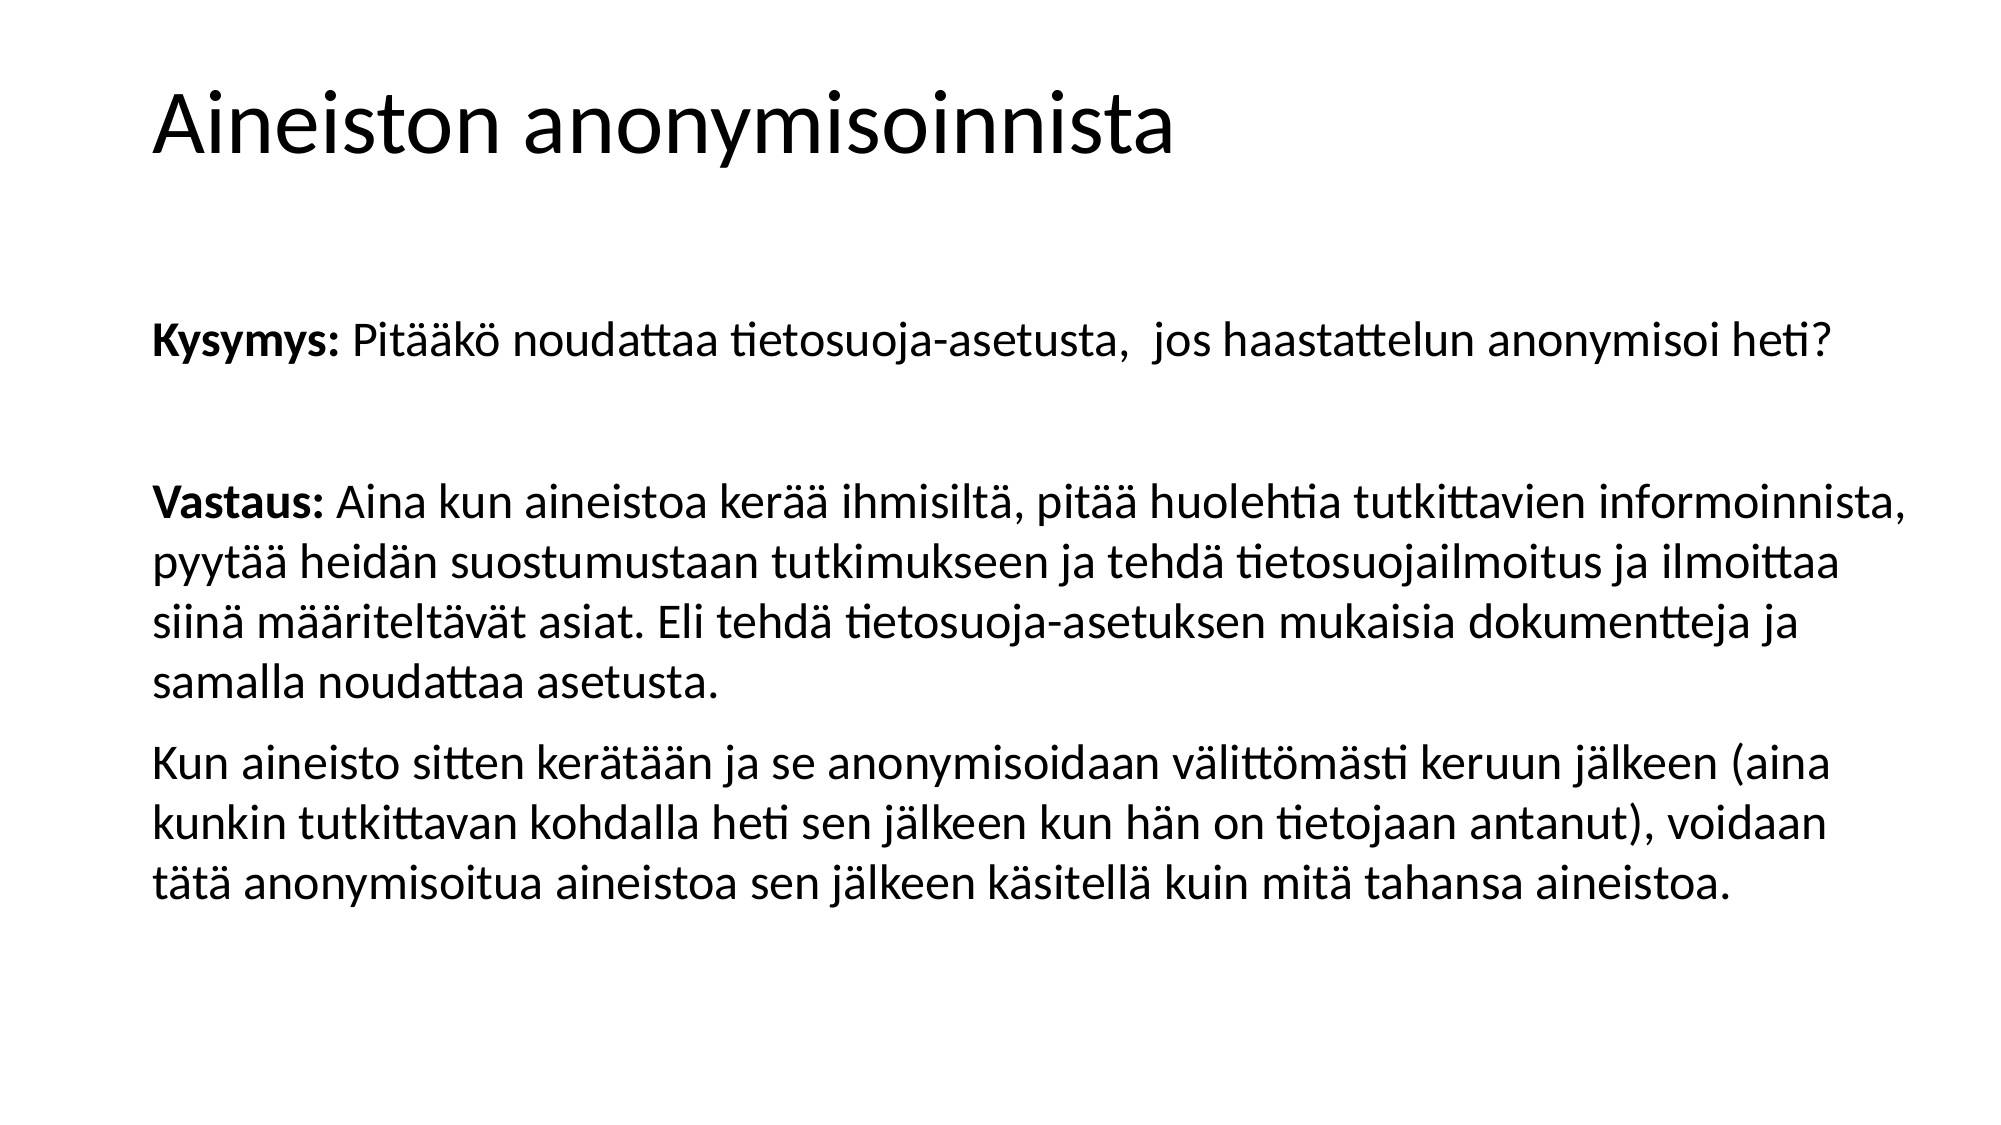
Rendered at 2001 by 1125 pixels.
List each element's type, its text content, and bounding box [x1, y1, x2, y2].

list Kysymys: Pitääkö noudattaa tietosuoja-asetusta, jos haastattelun anonymisoi heti? Vastaus: Aina kun aineistoa kerää ihmisiltä, pitää huolehtia tutkittavien informoinnista, pyytää heidän suostumustaan tutkimukseen ja tehdä tietosuojailmoitus ja ilmoittaa siinä määriteltävät asiat. Eli tehdä tietosuoja-asetuksen mukaisia dokumentteja ja samalla noudattaa asetusta. Kun aineisto sitten kerätään ja se anonymisoidaan välittömästi keruun jälkeen (aina kunkin tutkittavan kohdalla heti sen jälkeen kun hän on tietojaan antanut), voidaan tätä anonymisoitua aineistoa sen jälkeen käsitellä kuin mitä tahansa aineistoa. [137, 299, 1926, 1122]
title Aineiston anonymisoinnista [137, 59, 1714, 278]
